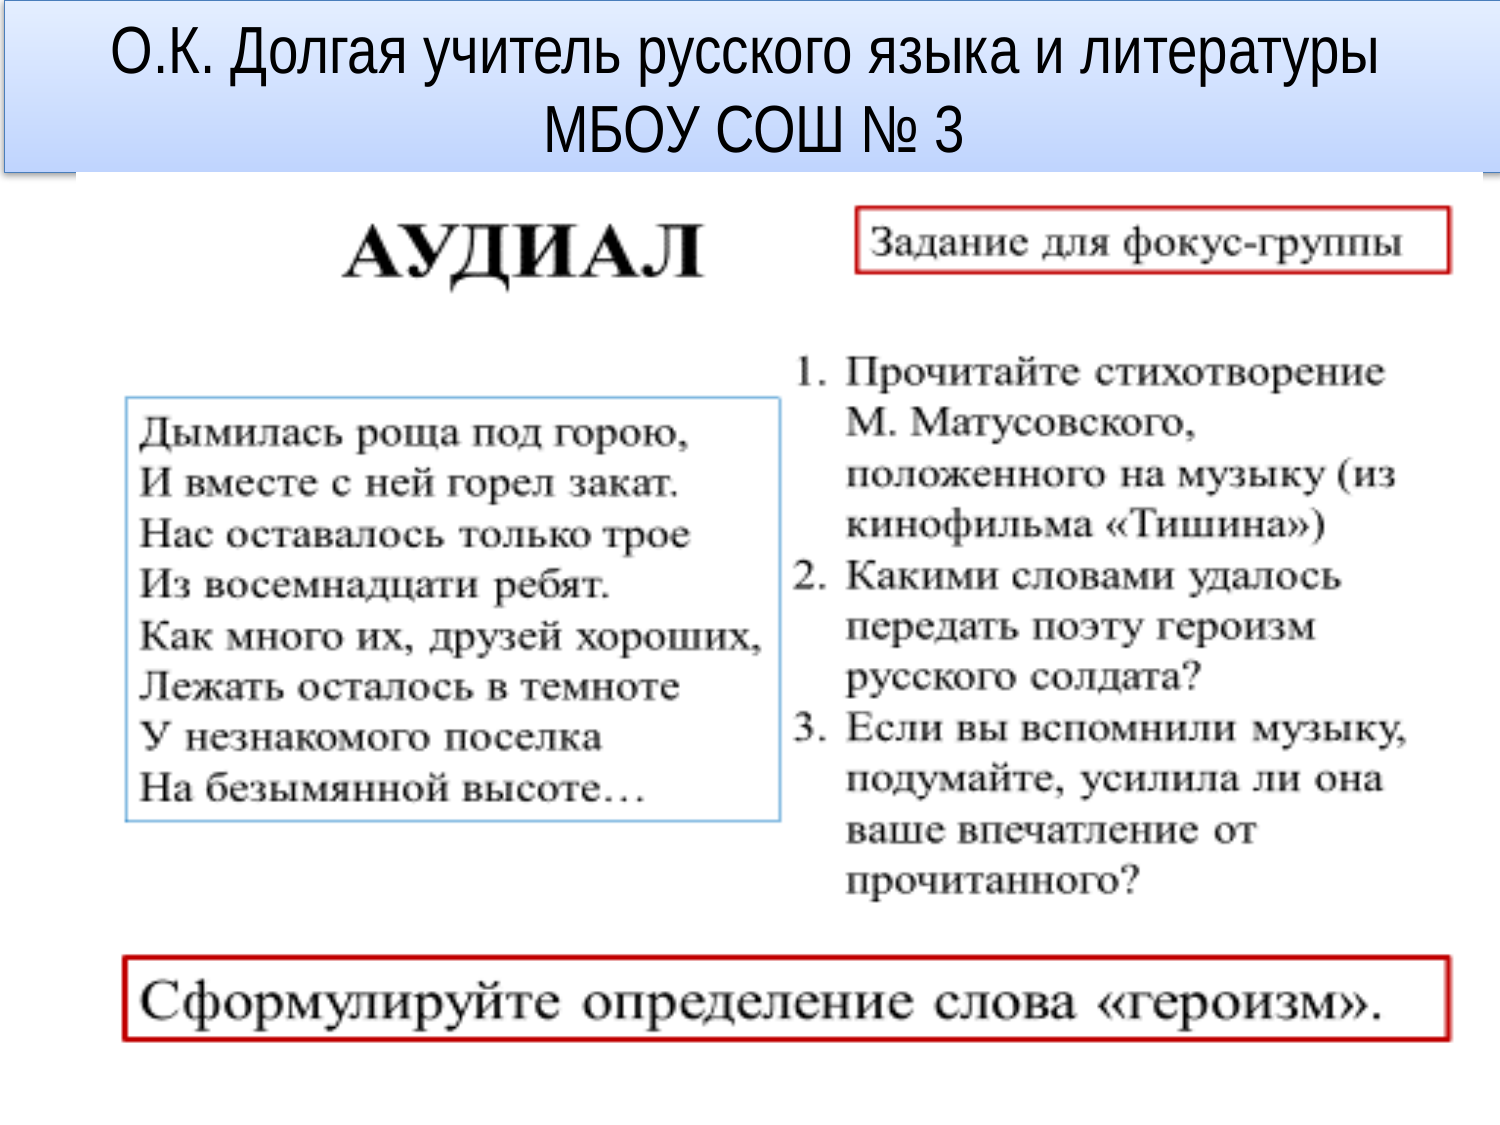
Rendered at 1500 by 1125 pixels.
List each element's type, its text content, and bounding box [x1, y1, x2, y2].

title О.К. Долгая учитель русского языка и литературы МБОУ СОШ № 3 [4, 0, 1500, 173]
picture [76, 172, 1483, 1125]
